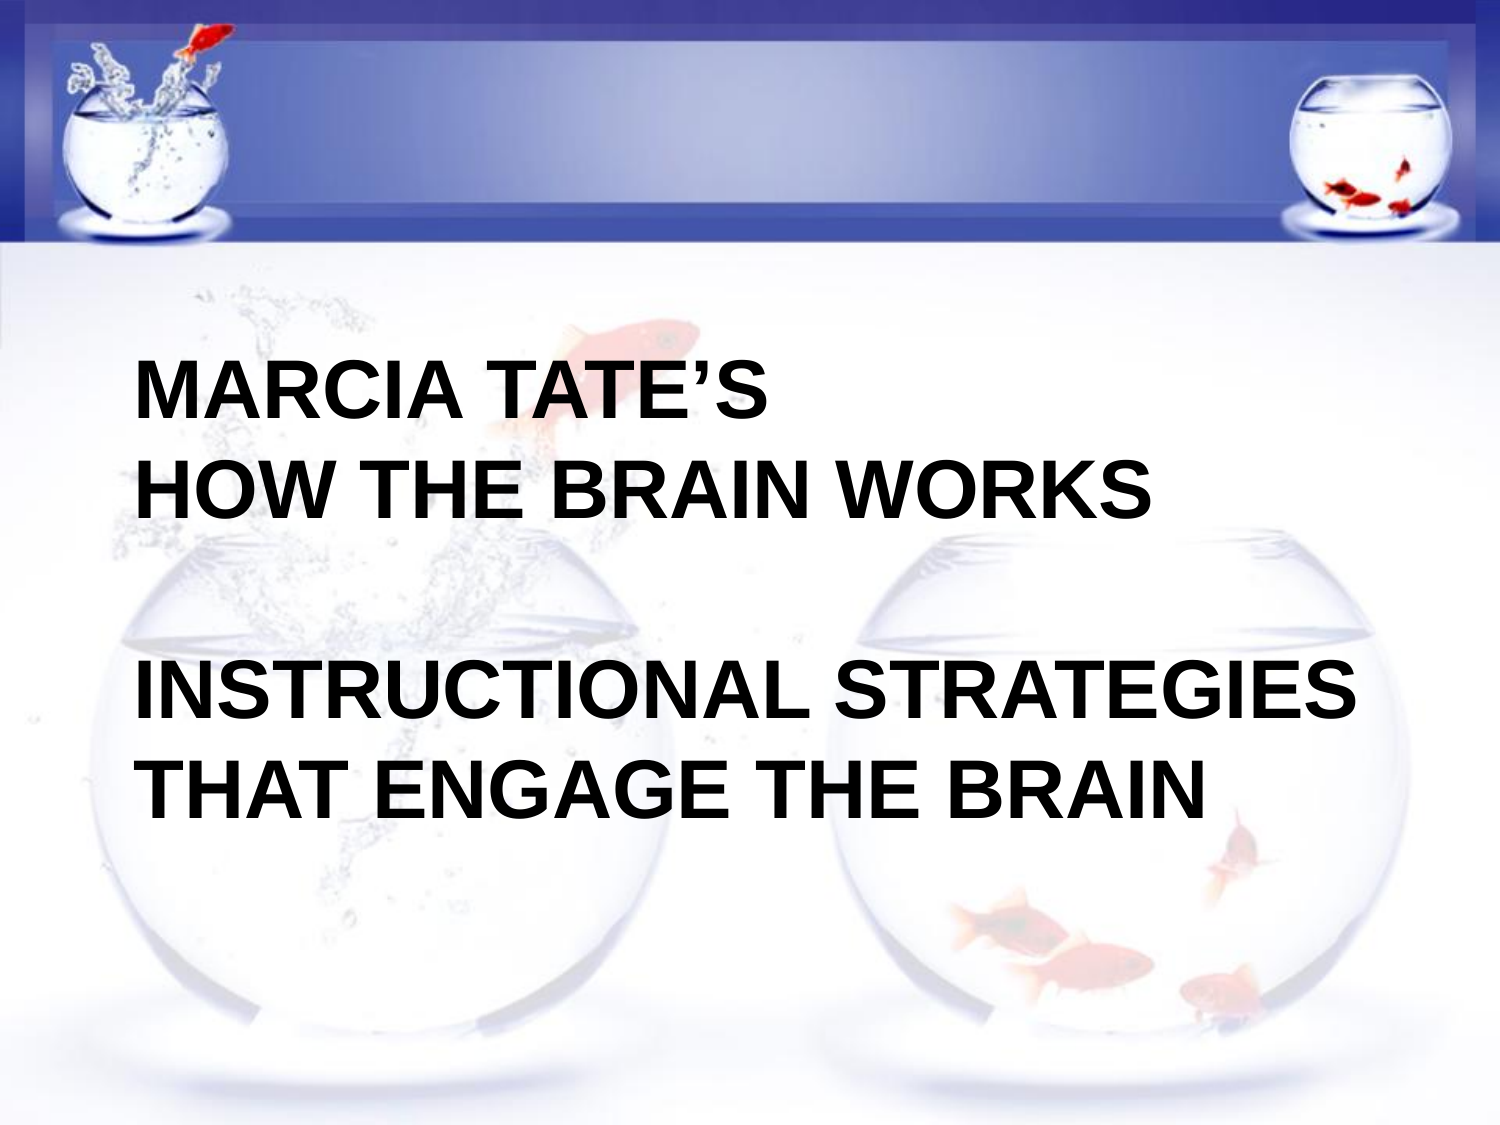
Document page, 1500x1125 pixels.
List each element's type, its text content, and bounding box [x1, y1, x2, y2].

picture [0, 0, 1500, 1125]
title Marcia Tate’s How the Brain Works Instructional Strategies that Engage the Brain [118, 327, 1394, 947]
